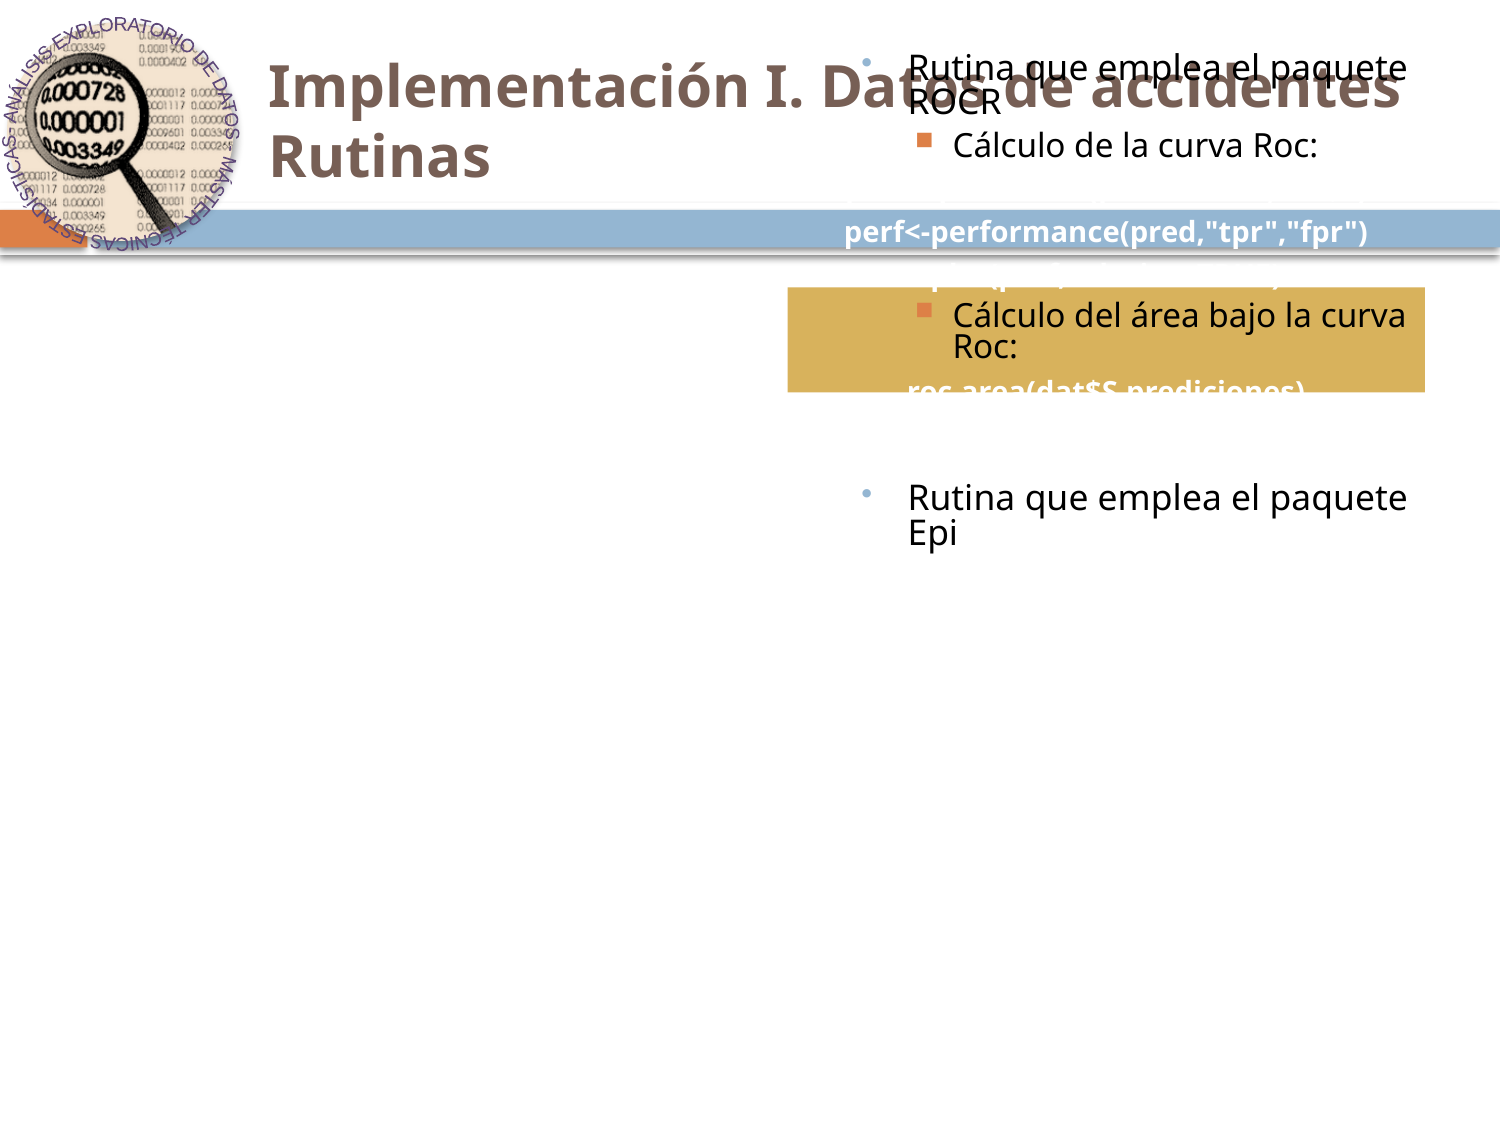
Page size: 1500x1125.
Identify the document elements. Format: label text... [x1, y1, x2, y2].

title Implementación I. Datos de accidentes Rutinas [253, 37, 1438, 201]
list Para el cálculo y representación de la curva ROC y el área bajo la curva en R existen dos rutinas que proporcionan los mismos resultados pero con diferente presentación: Rutina que emplea el paquete ROCR Cálculo de la curva Roc: pred<-prediction(prediciones,dat$S) perf<-performance(pred,"tpr","fpr") plot(perf,colorize=TRUE) Cálculo del área bajo la curva Roc: roc.area(dat$S,prediciones) Rutina que emplea el paquete Epi ROC(test=prediciones,stat=dat$S,plot="ROC" ) Se replican estas rutinas para cada clasificador con el objetivo de evaluarlos [787, 287, 1426, 393]
